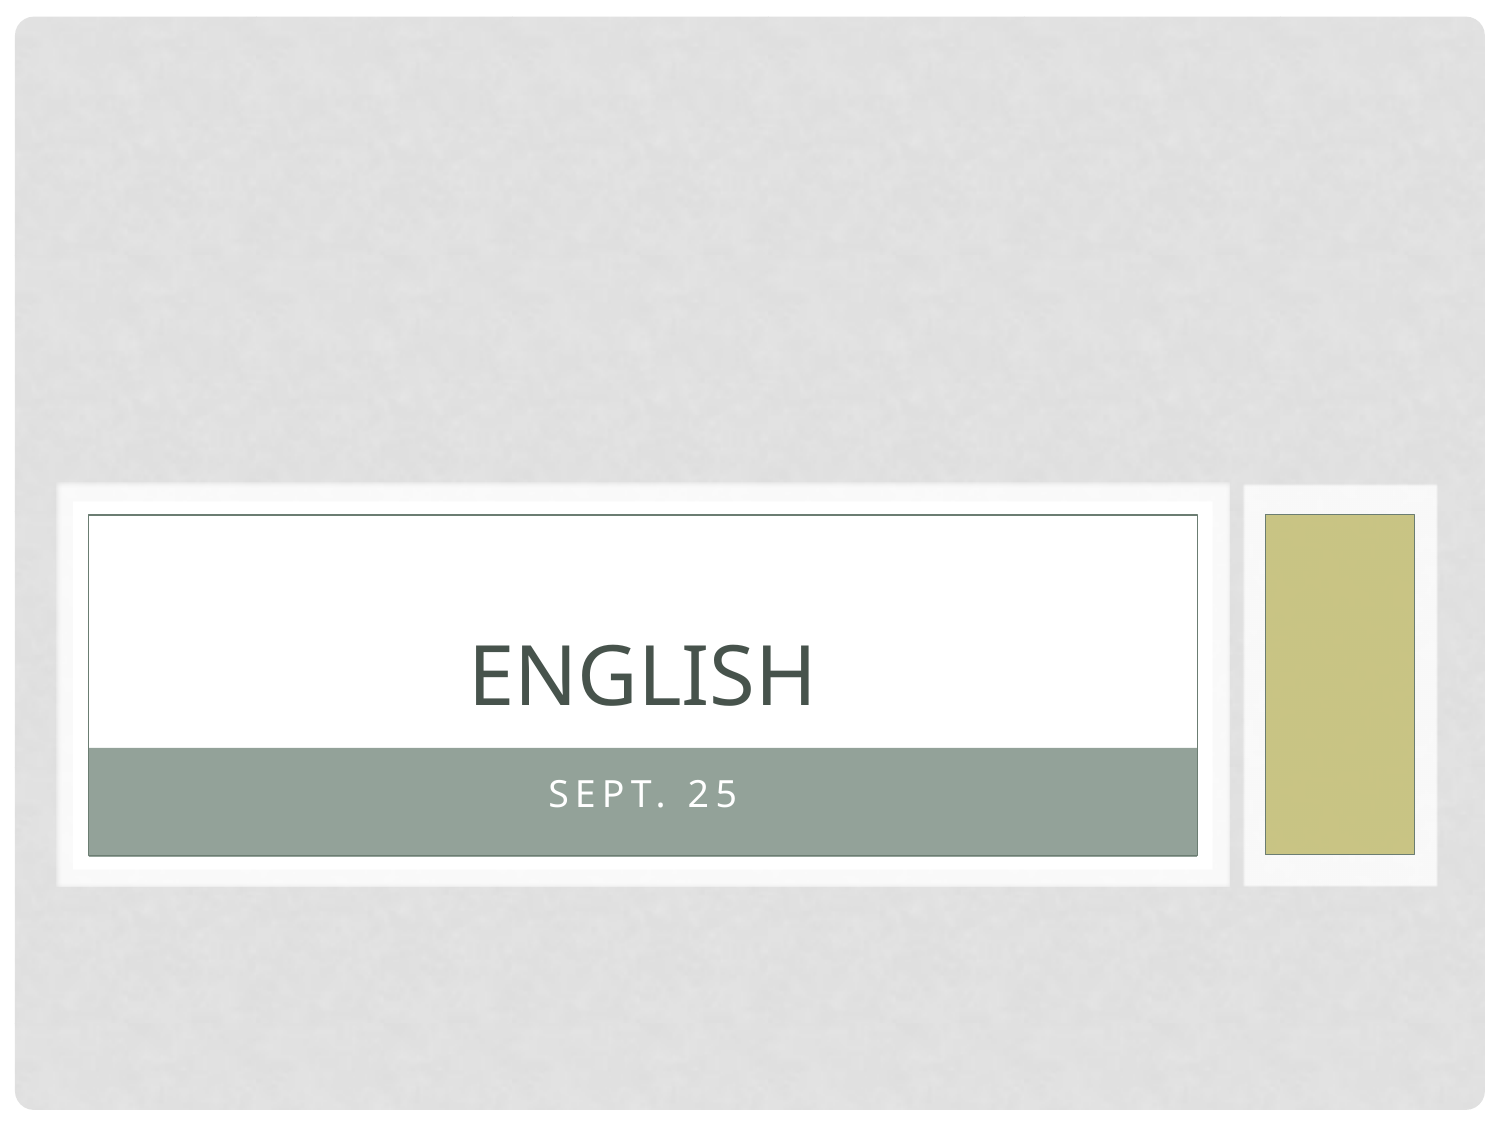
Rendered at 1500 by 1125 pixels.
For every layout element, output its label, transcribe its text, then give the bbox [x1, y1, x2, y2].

title English [99, 529, 1187, 730]
subtitle Sept. 25 [105, 762, 1181, 838]
